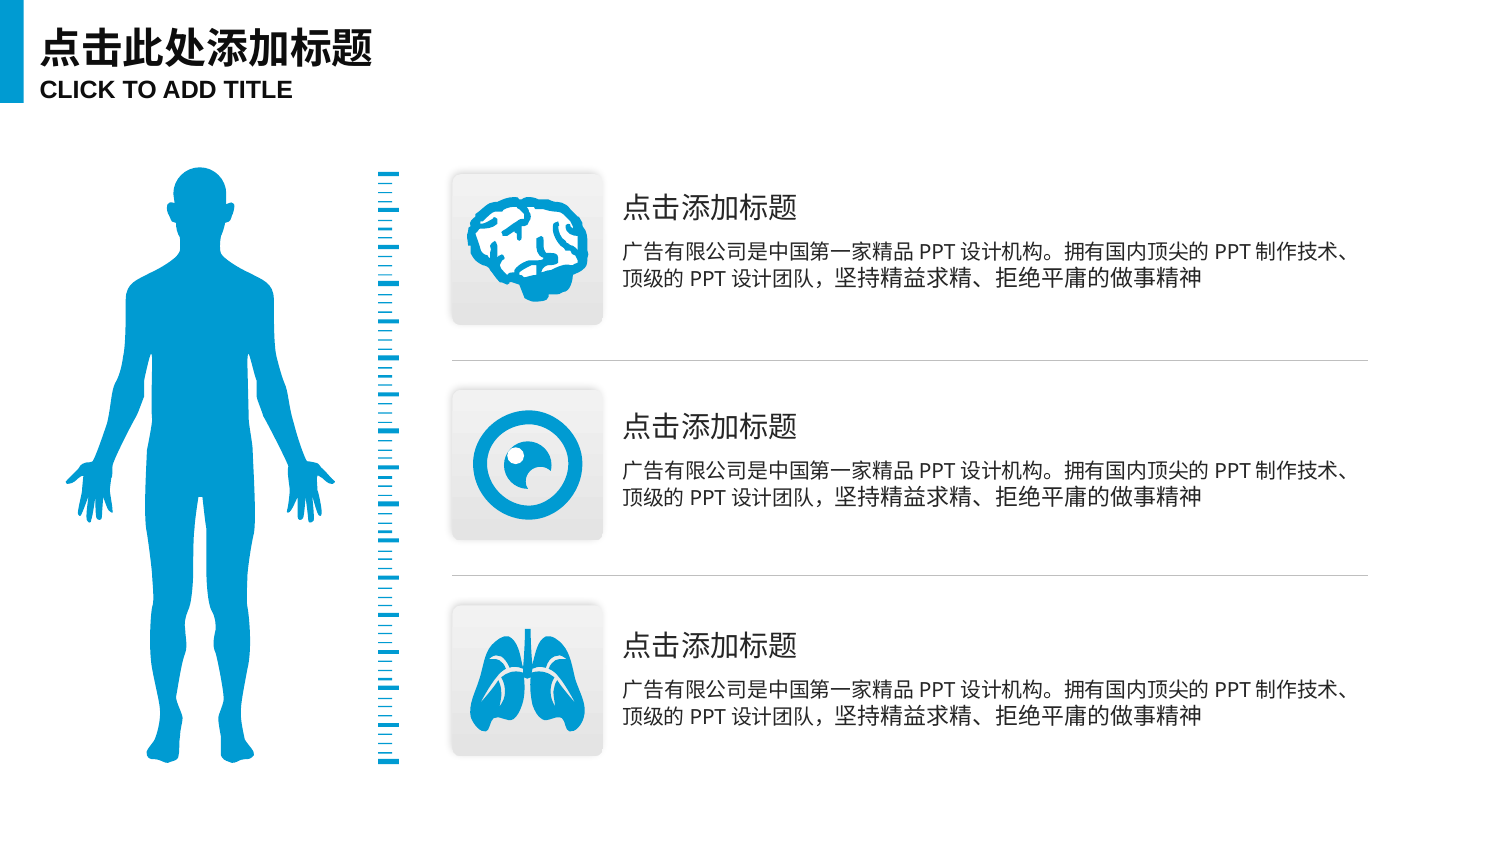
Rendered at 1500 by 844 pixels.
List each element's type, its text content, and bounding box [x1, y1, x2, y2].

text_box [65, 167, 335, 763]
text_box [377, 171, 400, 765]
text_box 点击此处添加标题 [26, 14, 502, 79]
text_box CLICK TO ADD TITLE [24, 66, 372, 112]
text_box [0, 0, 26, 105]
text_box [452, 360, 1369, 576]
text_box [452, 173, 1375, 326]
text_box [452, 605, 1375, 757]
